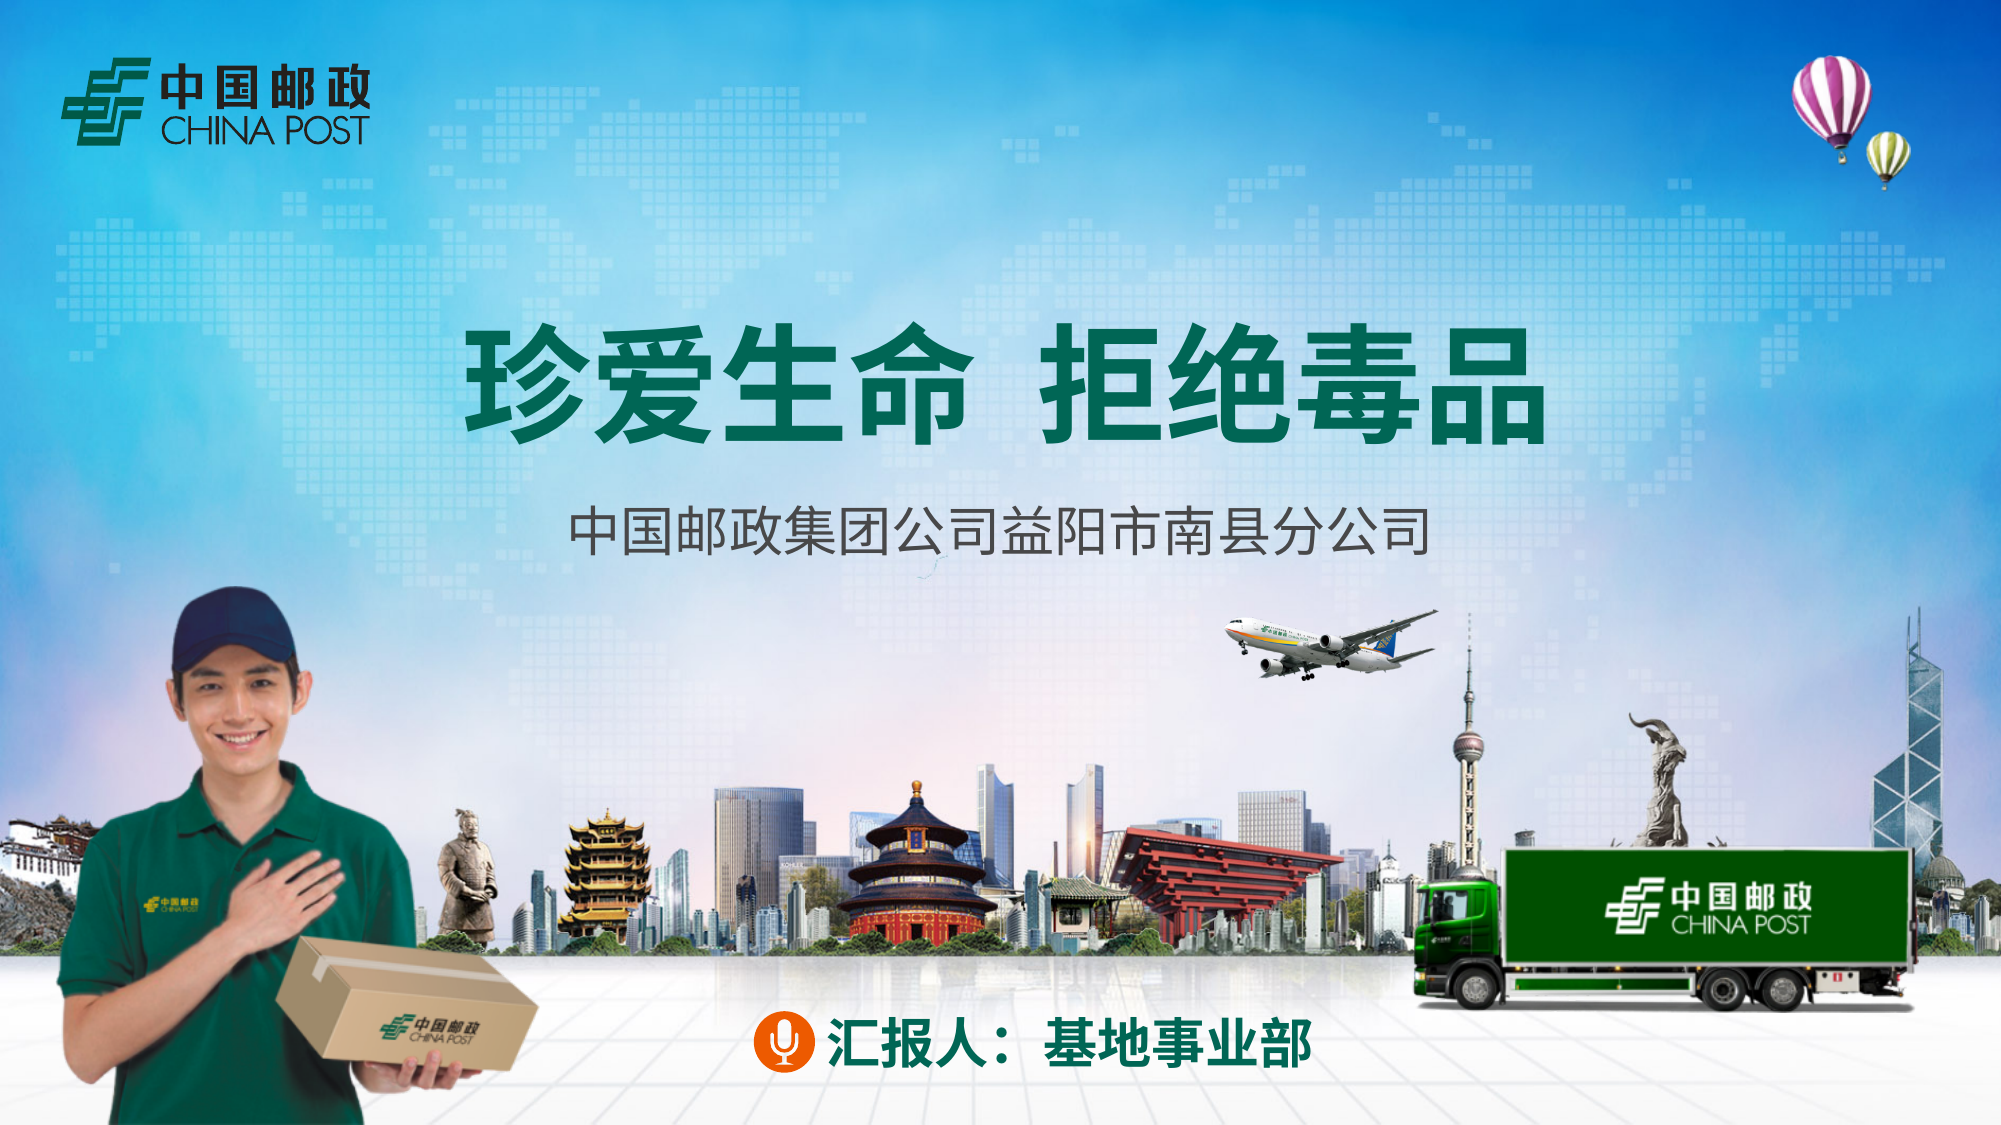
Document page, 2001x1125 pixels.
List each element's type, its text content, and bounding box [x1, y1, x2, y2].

text_box 珍爱生命 拒绝毒品 [244, 314, 1771, 450]
text_box 中国邮政集团公司益阳市南县分公司 [520, 501, 1481, 558]
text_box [60, 57, 370, 146]
picture [0, 0, 2001, 1125]
text_box [753, 1011, 811, 1073]
text_box 汇报人：基地事业部 [811, 1013, 1366, 1071]
